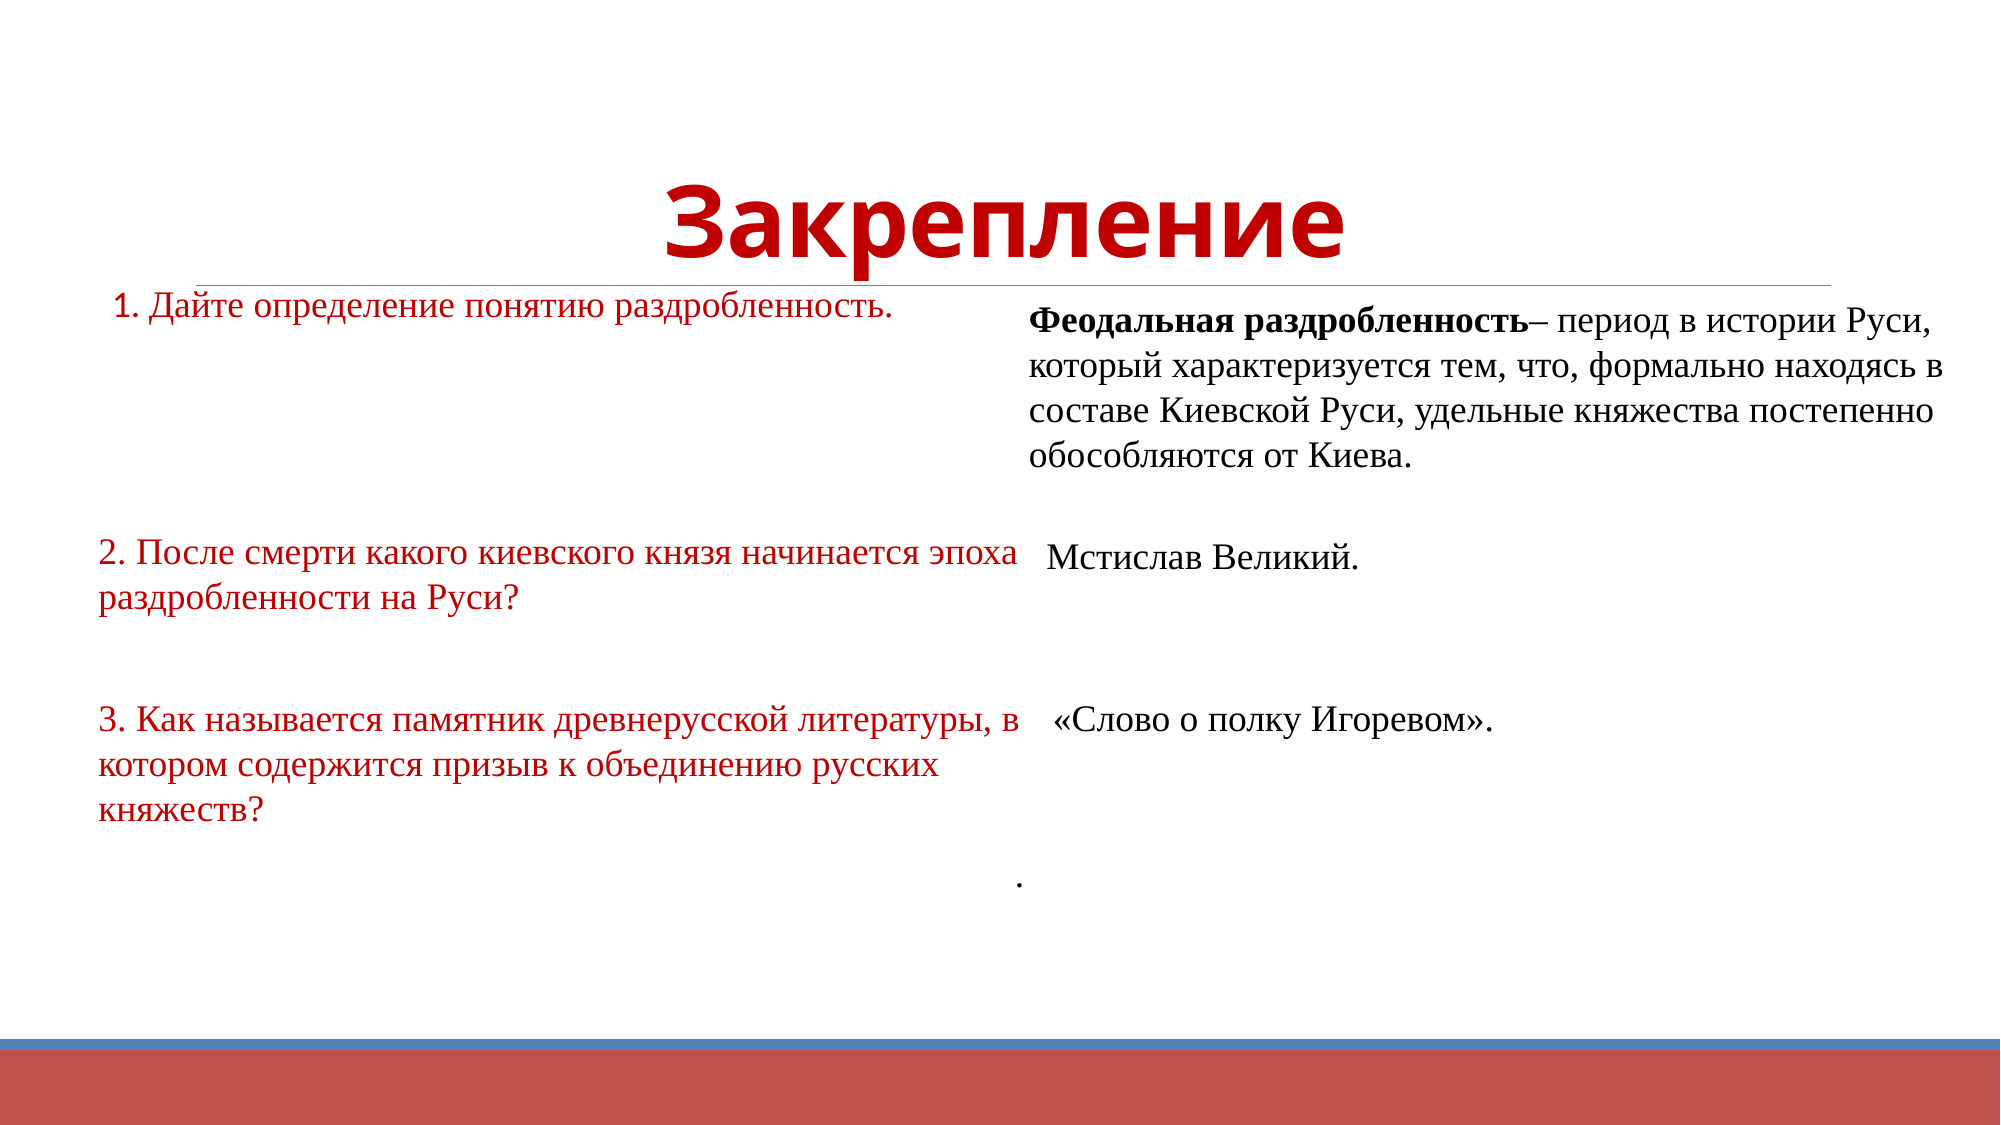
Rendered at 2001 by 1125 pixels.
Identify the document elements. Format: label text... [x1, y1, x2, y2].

text_box Феодальная раздробленность– период в истории Руси, который характеризуется тем, что, формально находясь в составе Киевской Руси, удельные княжества постепенно обособляются от Киева. [1014, 287, 2000, 483]
text_box 1. Дайте определение понятию раздробленность. [63, 272, 920, 332]
text_box . [999, 842, 1987, 903]
text_box «Слово о полку Игоревом». [1038, 686, 1595, 747]
text_box 2. После смерти какого киевского князя начинается эпоха раздробленности на Руси? [83, 519, 1084, 625]
title Закрепление [180, 47, 1830, 285]
text_box 3. Как называется памятник древнерусской литературы, в котором содержится призыв к объединению русских княжеств? [83, 686, 1084, 837]
text_box Мстислав Великий. [1031, 524, 1376, 585]
